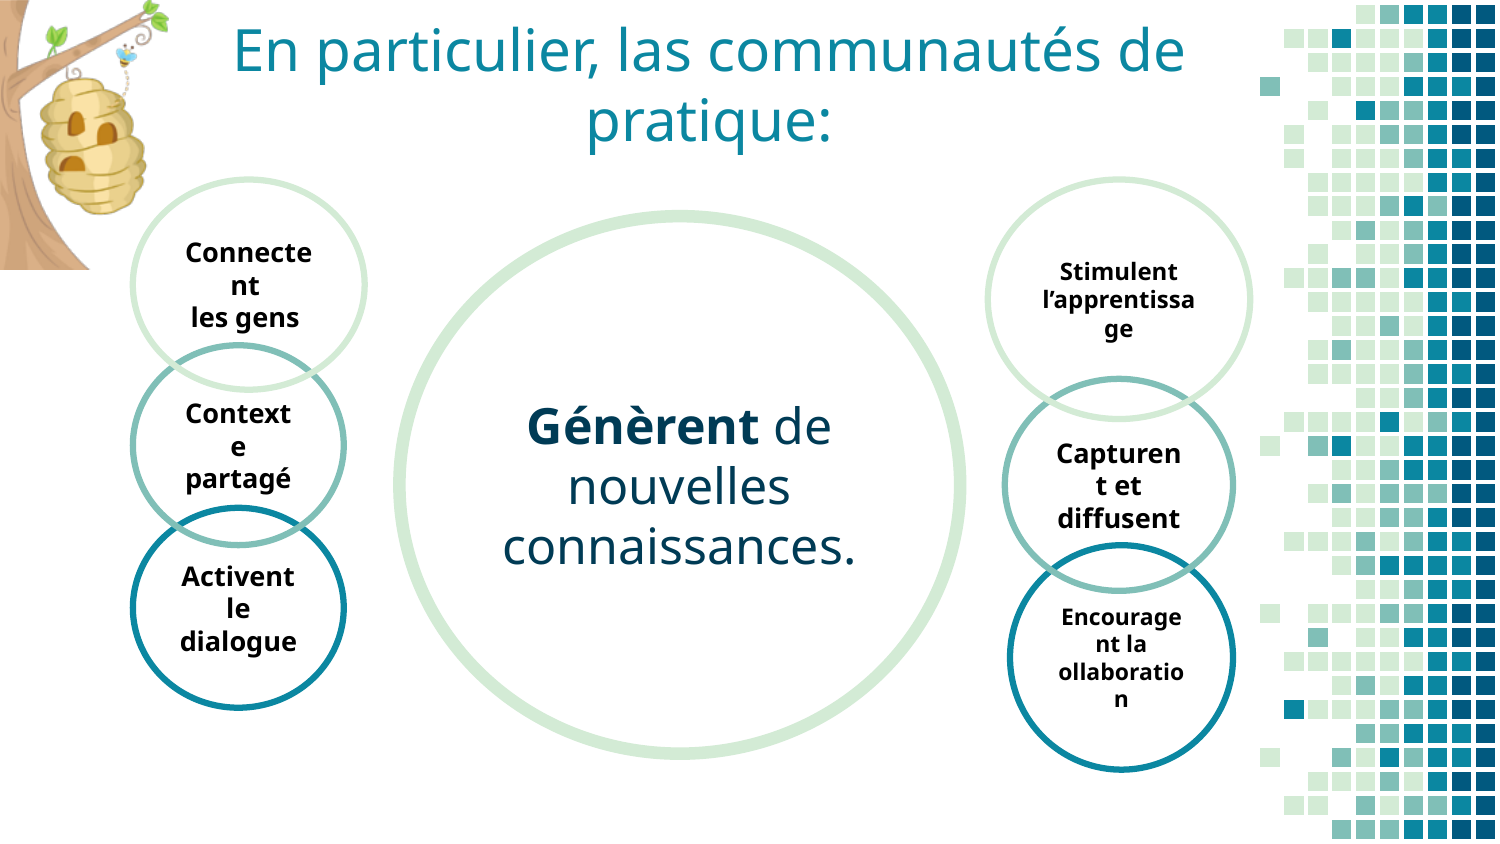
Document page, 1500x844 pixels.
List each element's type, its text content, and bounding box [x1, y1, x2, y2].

picture [0, 0, 169, 270]
text_box Activent le dialogue [132, 527, 344, 708]
text_box Contexte partagé [132, 366, 344, 546]
text_box Connectent les gens [132, 179, 365, 390]
text_box Stimulent l’apprentissage [987, 179, 1251, 420]
text_box Capturent et diffusent [1004, 401, 1234, 591]
text_box En particulier, las communautés de pratique: [173, 63, 1284, 169]
text_box Encouragent la ollaboration [1010, 568, 1234, 770]
text_box Génèrent de nouvelles connaissances. [399, 216, 961, 754]
